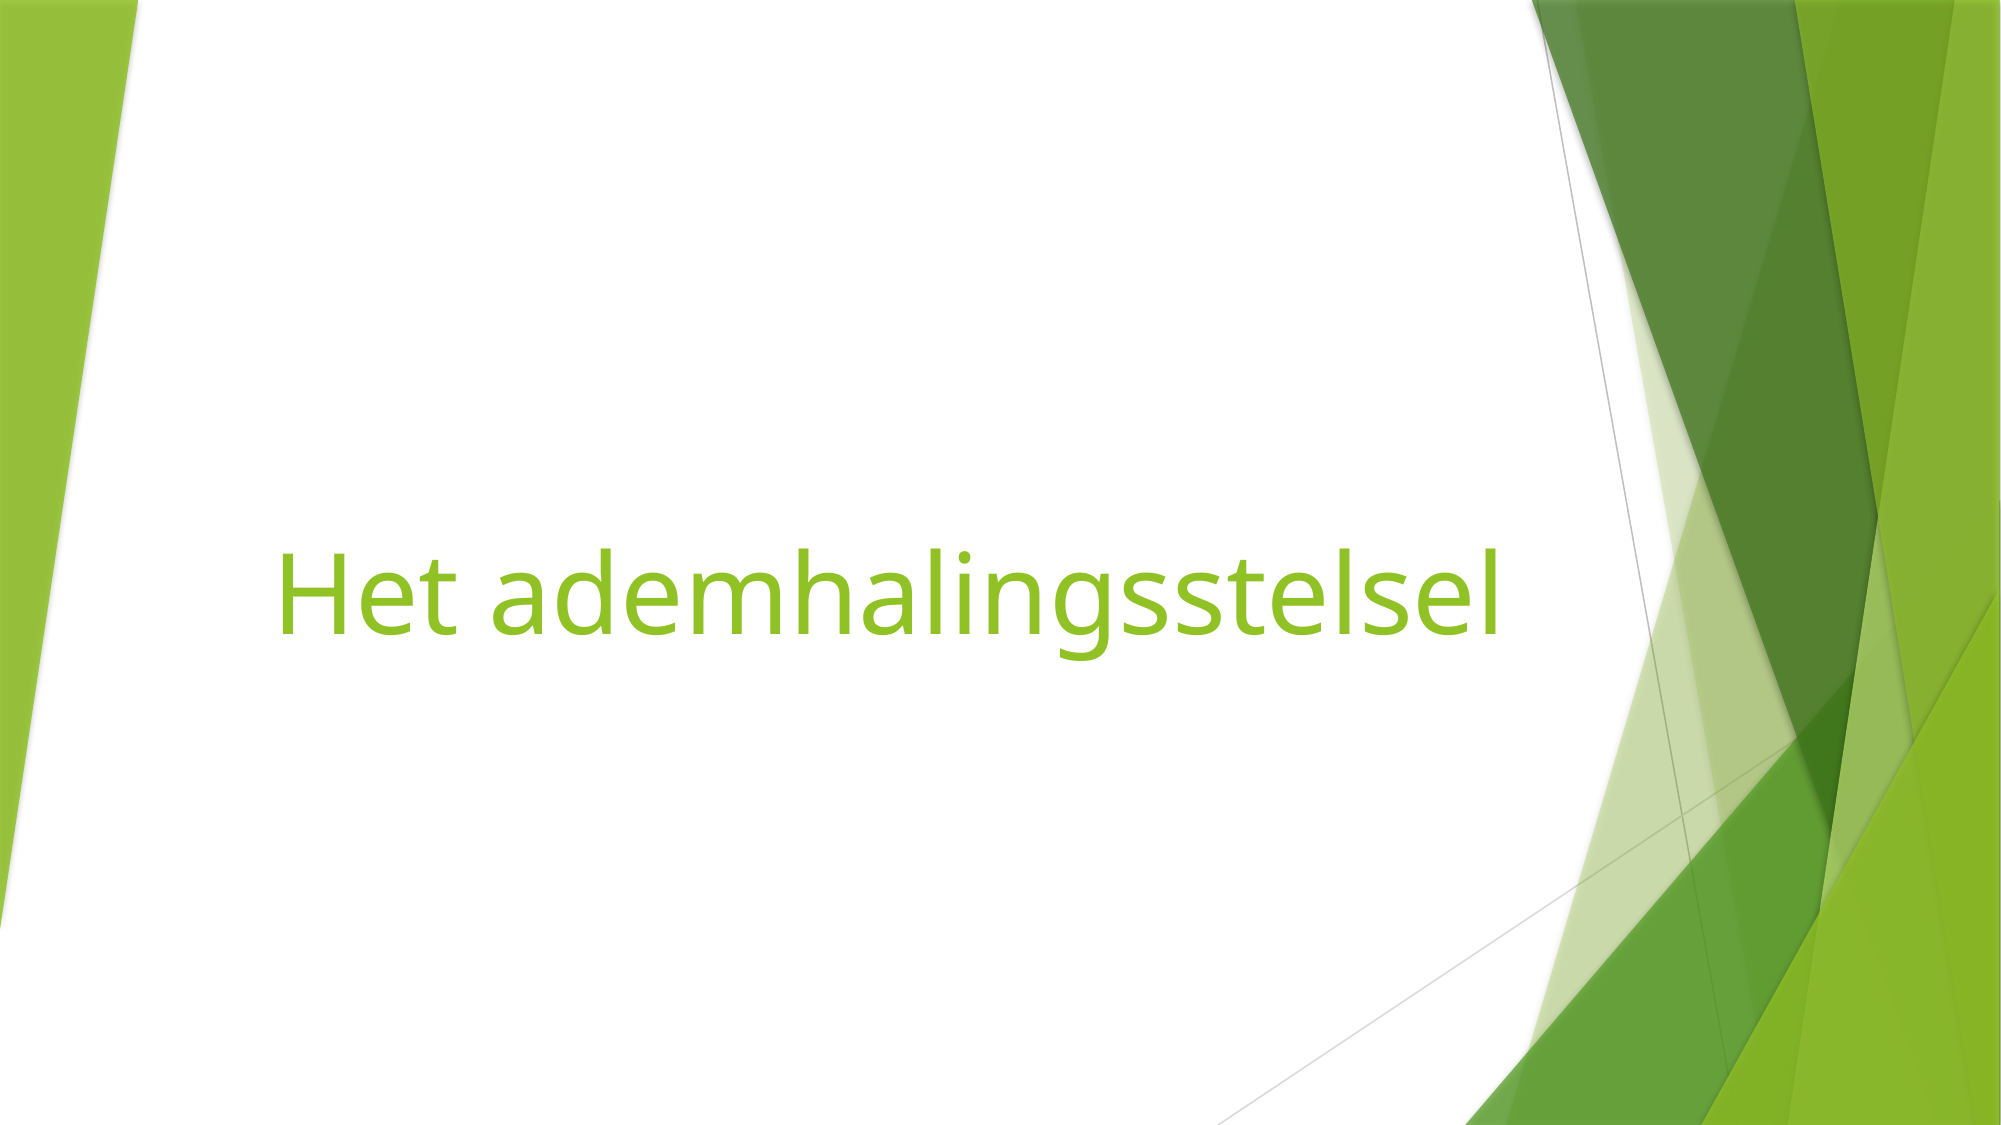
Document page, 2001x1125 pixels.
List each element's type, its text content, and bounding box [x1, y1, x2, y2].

title Het ademhalingsstelsel [247, 394, 1522, 665]
